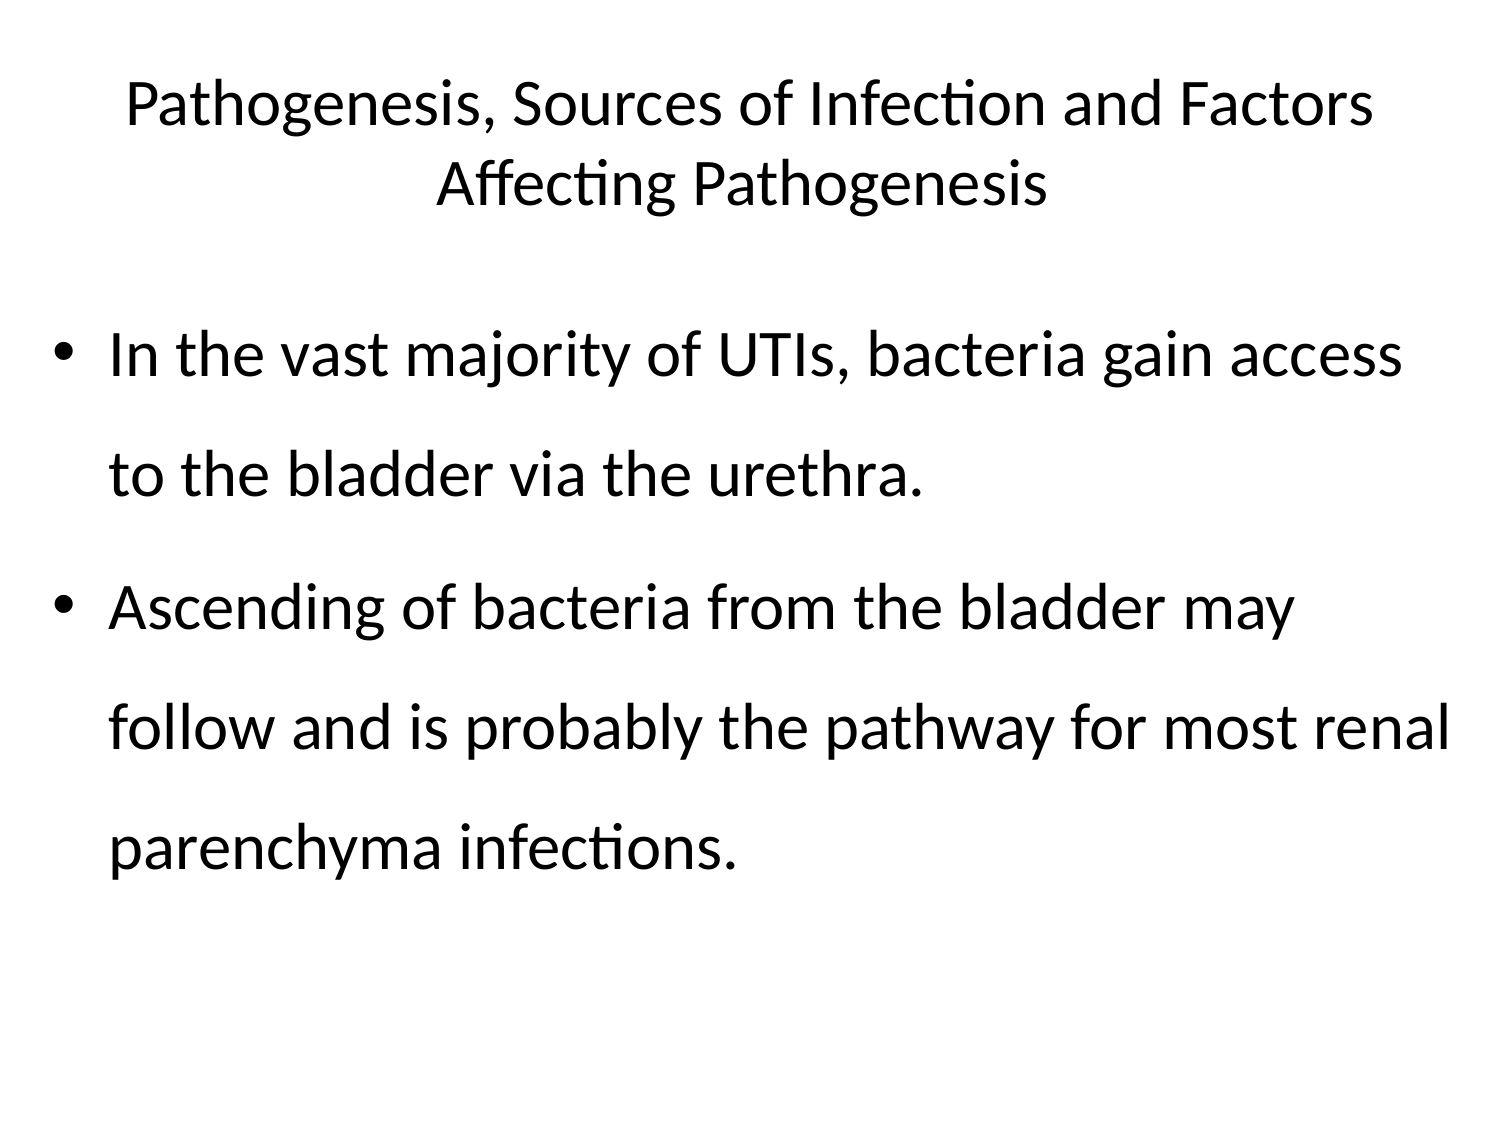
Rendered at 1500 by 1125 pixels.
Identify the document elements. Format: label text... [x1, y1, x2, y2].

list In the vast majority of UTIs, bacteria gain access to the bladder via the urethra. Ascending of bacteria from the bladder may follow and is probably the pathway for most renal parenchyma infections. [37, 262, 1475, 1005]
title Pathogenesis, Sources of Infection and Factors Affecting Pathogenesis [75, 45, 1425, 233]
